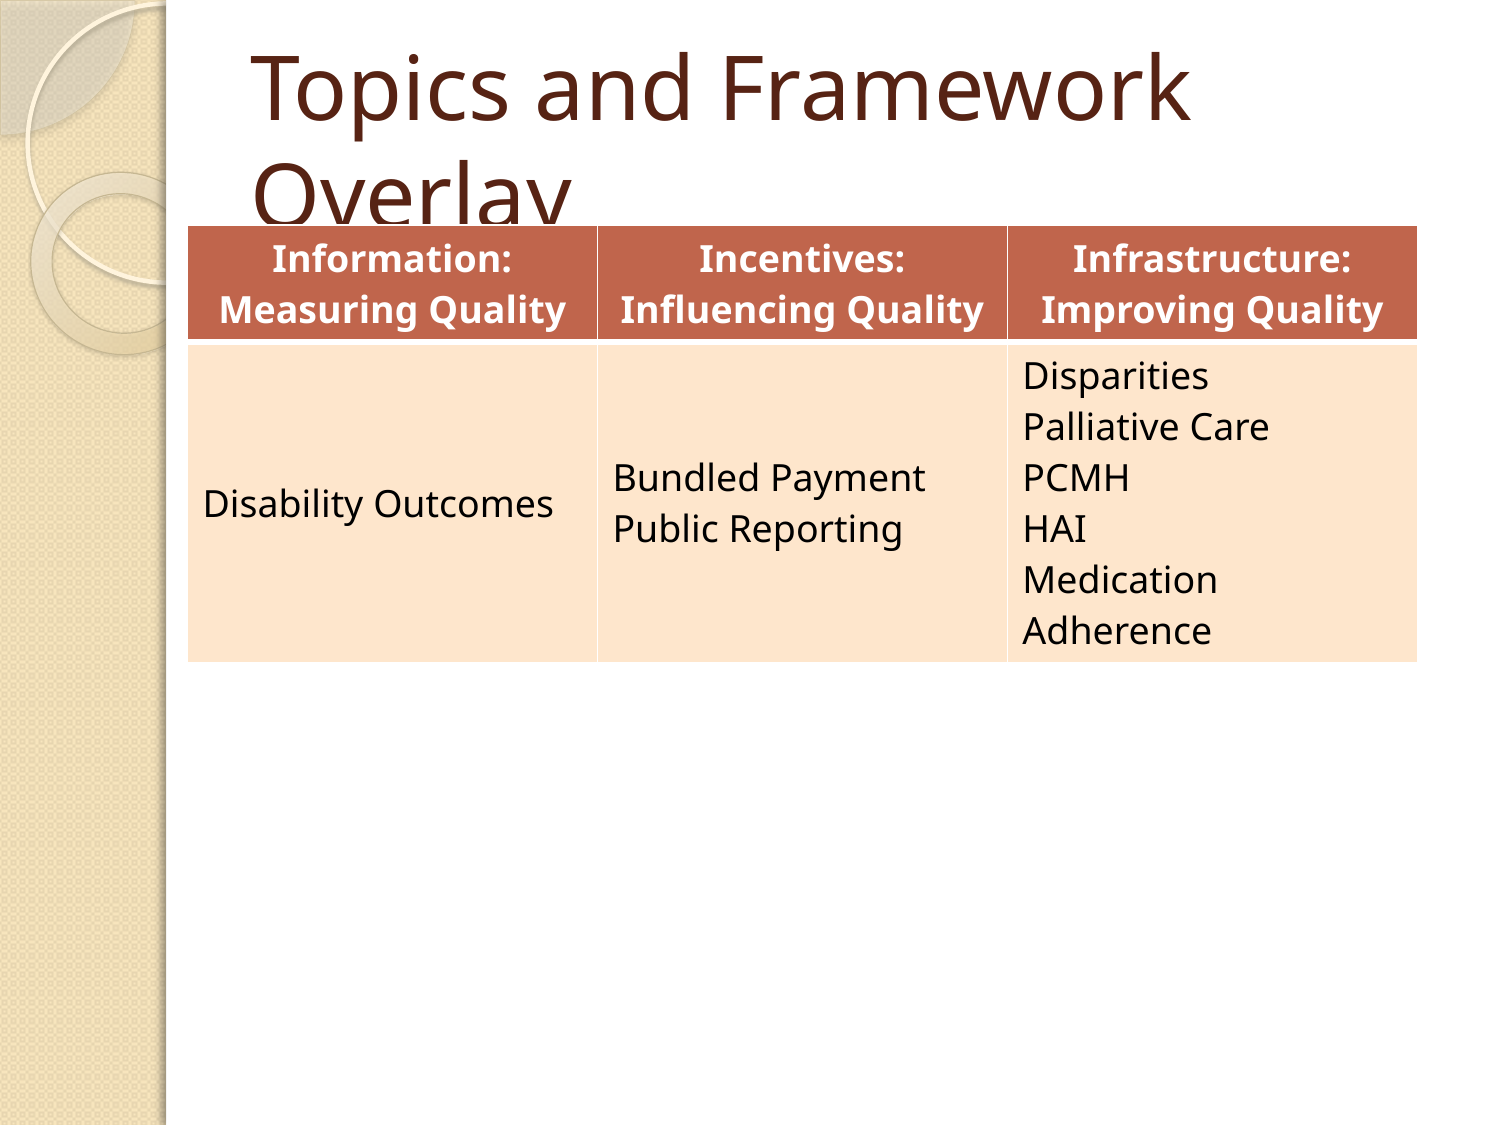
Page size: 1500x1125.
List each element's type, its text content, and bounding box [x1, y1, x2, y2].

table_header Incentives: Influencing Quality [598, 226, 1007, 339]
table_cell Disability Outcomes [188, 345, 597, 662]
table_cell Bundled Payment Public Reporting [598, 345, 1007, 662]
table_cell Disparities Palliative Care PCMH HAI Medication Adherence [1008, 345, 1417, 662]
table_header Information: Measuring Quality [188, 226, 597, 339]
title Topics and Framework Overlay [235, 45, 1466, 233]
table_header Infrastructure: Improving Quality [1008, 226, 1417, 339]
